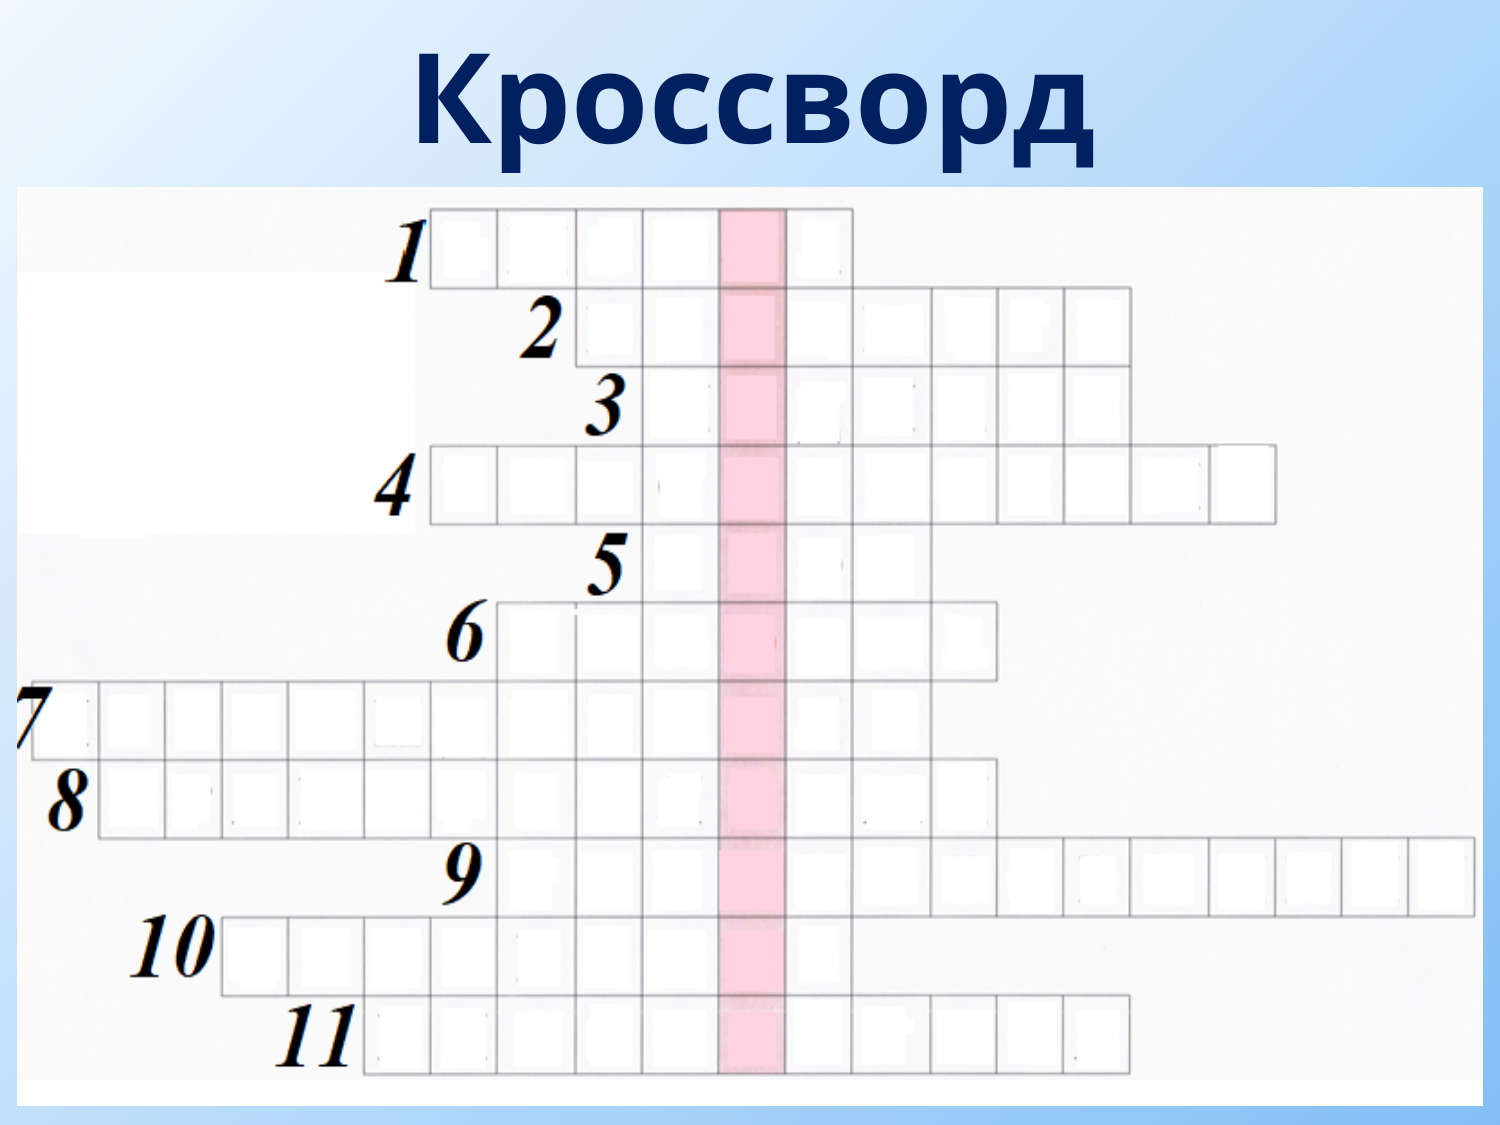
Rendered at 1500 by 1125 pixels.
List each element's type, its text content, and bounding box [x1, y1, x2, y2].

title Кроссворд [77, 0, 1428, 187]
picture [17, 187, 1483, 1107]
